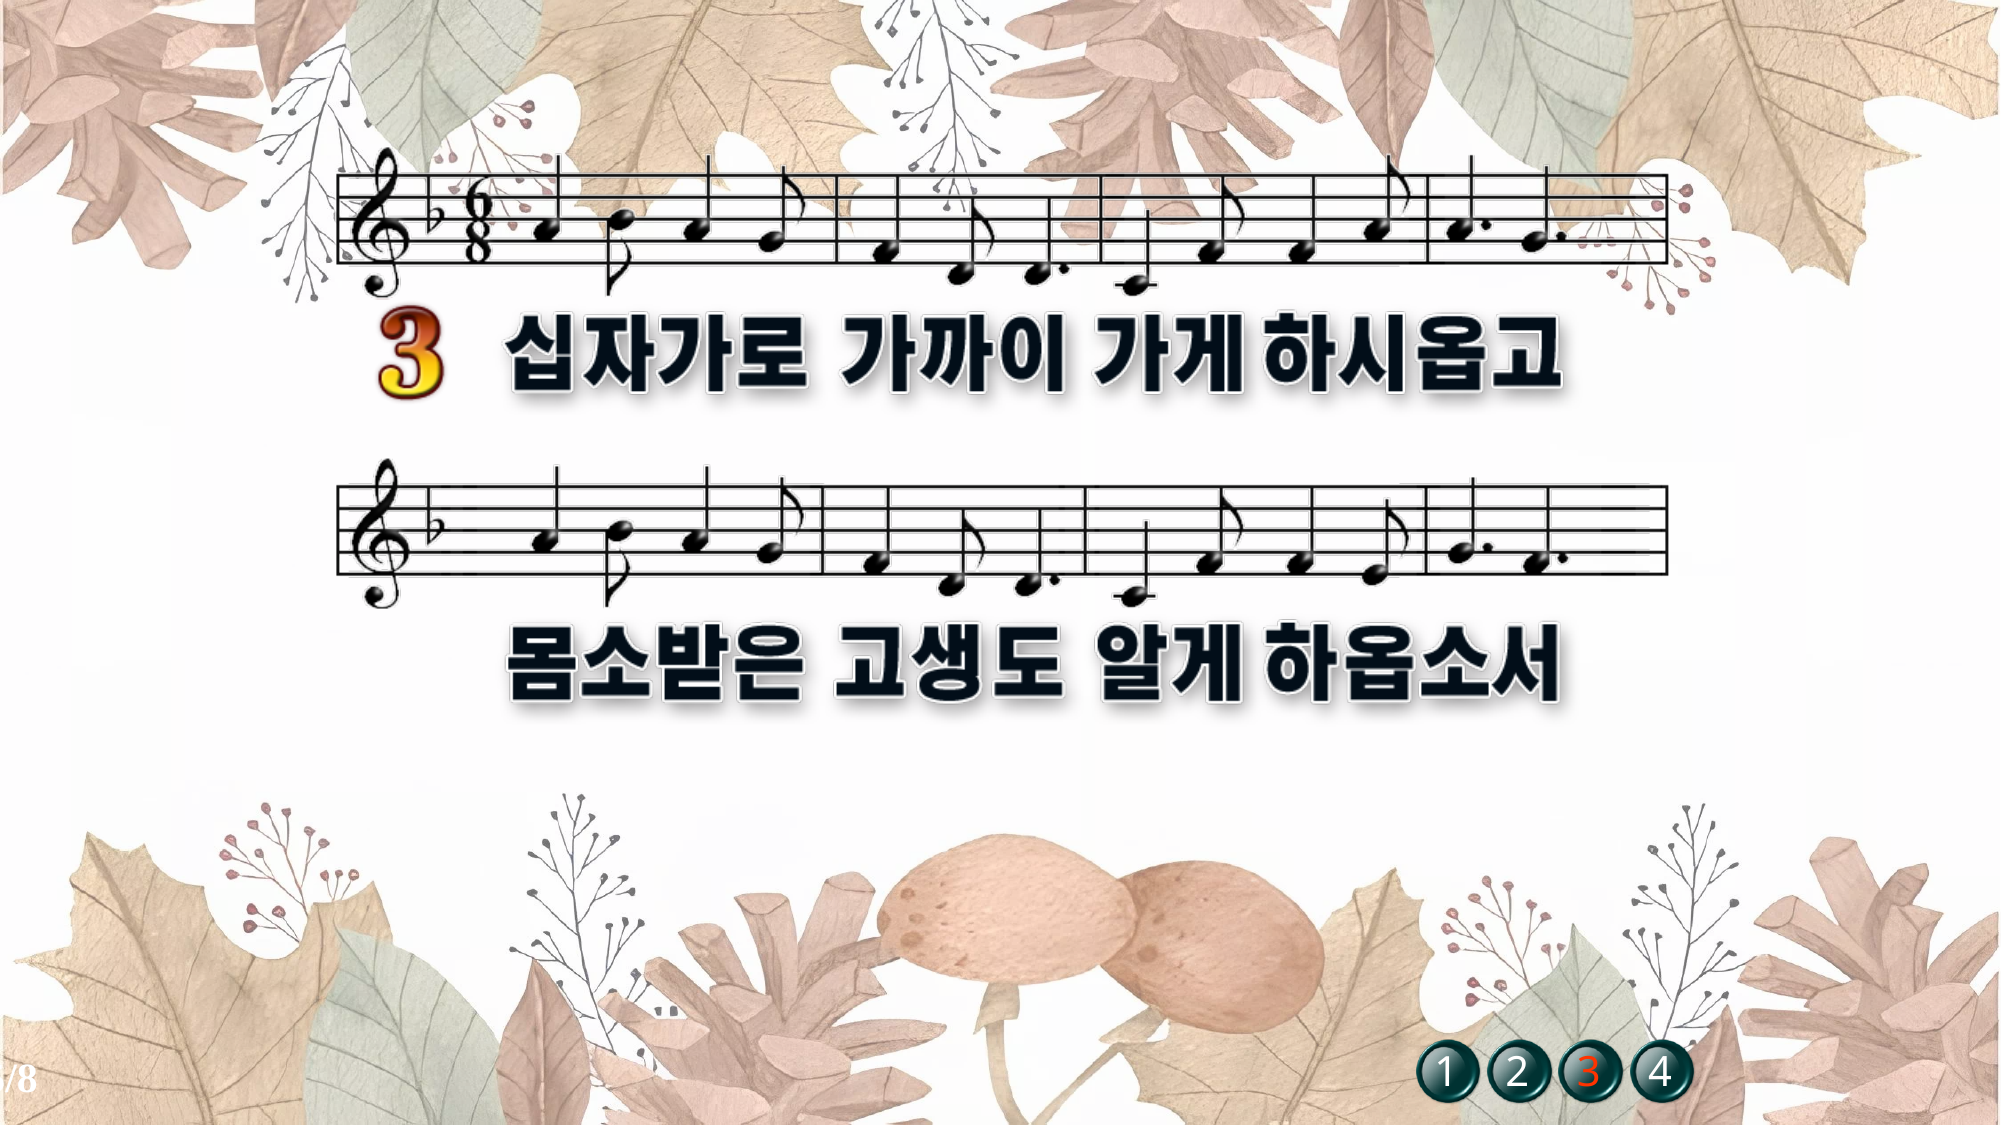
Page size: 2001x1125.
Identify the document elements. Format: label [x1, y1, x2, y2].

text_box [1555, 1035, 1626, 1106]
picture [0, 0, 2001, 1125]
text_box [1627, 1035, 1697, 1106]
text_box [1484, 1035, 1555, 1106]
text_box [1413, 1035, 1484, 1106]
